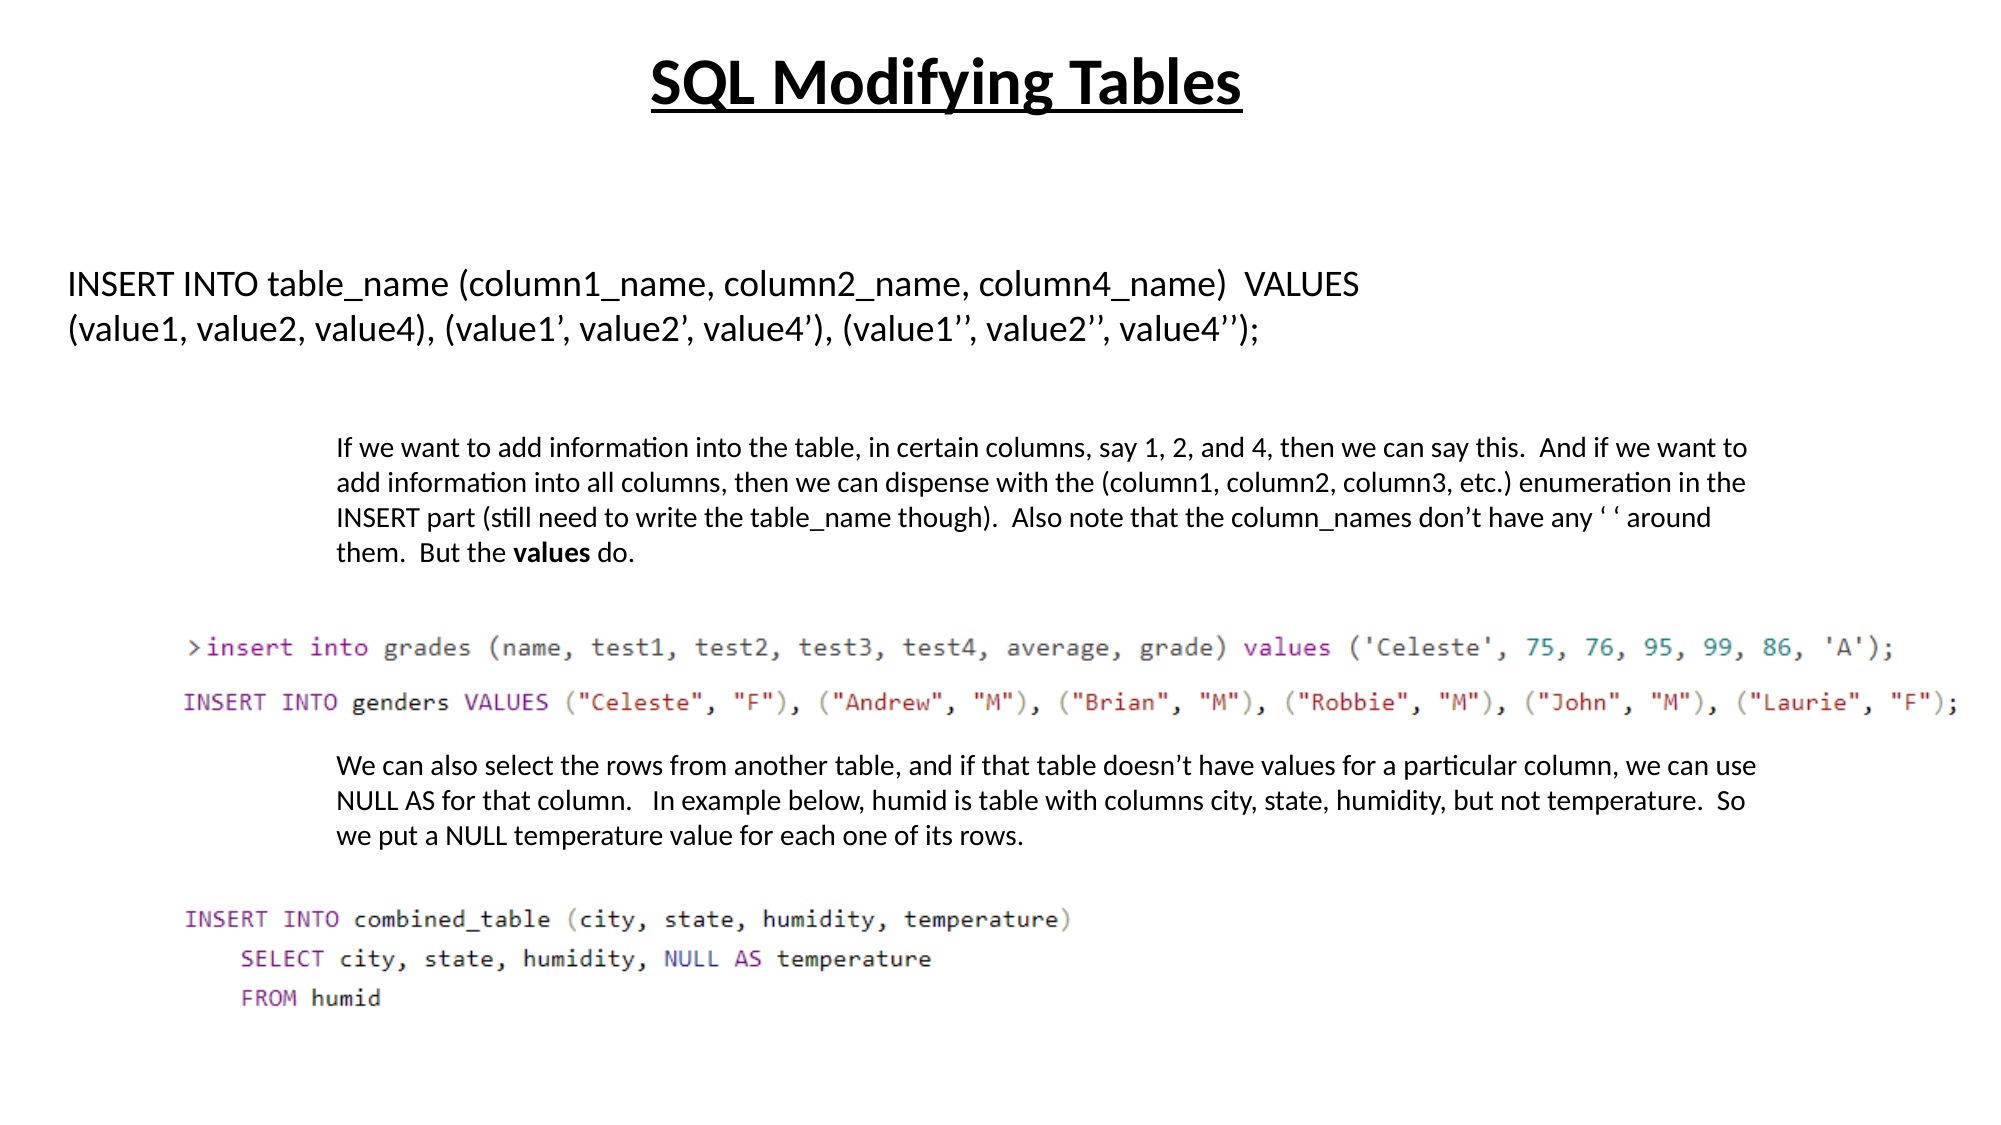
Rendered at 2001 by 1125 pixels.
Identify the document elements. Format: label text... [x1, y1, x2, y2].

text_box INSERT INTO table_name (column1_name, column2_name, column4_name) VALUES (value1, value2, value4), (value1’, value2’, value4’), (value1’’, value2’’, value4’’); [52, 251, 1442, 356]
picture [180, 683, 1966, 720]
picture [180, 894, 1086, 1033]
picture [180, 627, 1899, 666]
text_box We can also select the rows from another table, and if that table doesn’t have values for a particular column, we can use NULL AS for that column. In example below, humid is table with columns city, state, humidity, but not temperature. So we put a NULL temperature value for each one of its rows. [321, 738, 1800, 859]
text_box If we want to add information into the table, in certain columns, say 1, 2, and 4, then we can say this. And if we want to add information into all columns, then we can dispense with the (column1, column2, column3, etc.) enumeration in the INSERT part (still need to write the table_name though). Also note that the column_names don’t have any ‘ ‘ around them. But the values do. [321, 421, 1800, 576]
text_box SQL Modifying Tables [635, 30, 1258, 126]
